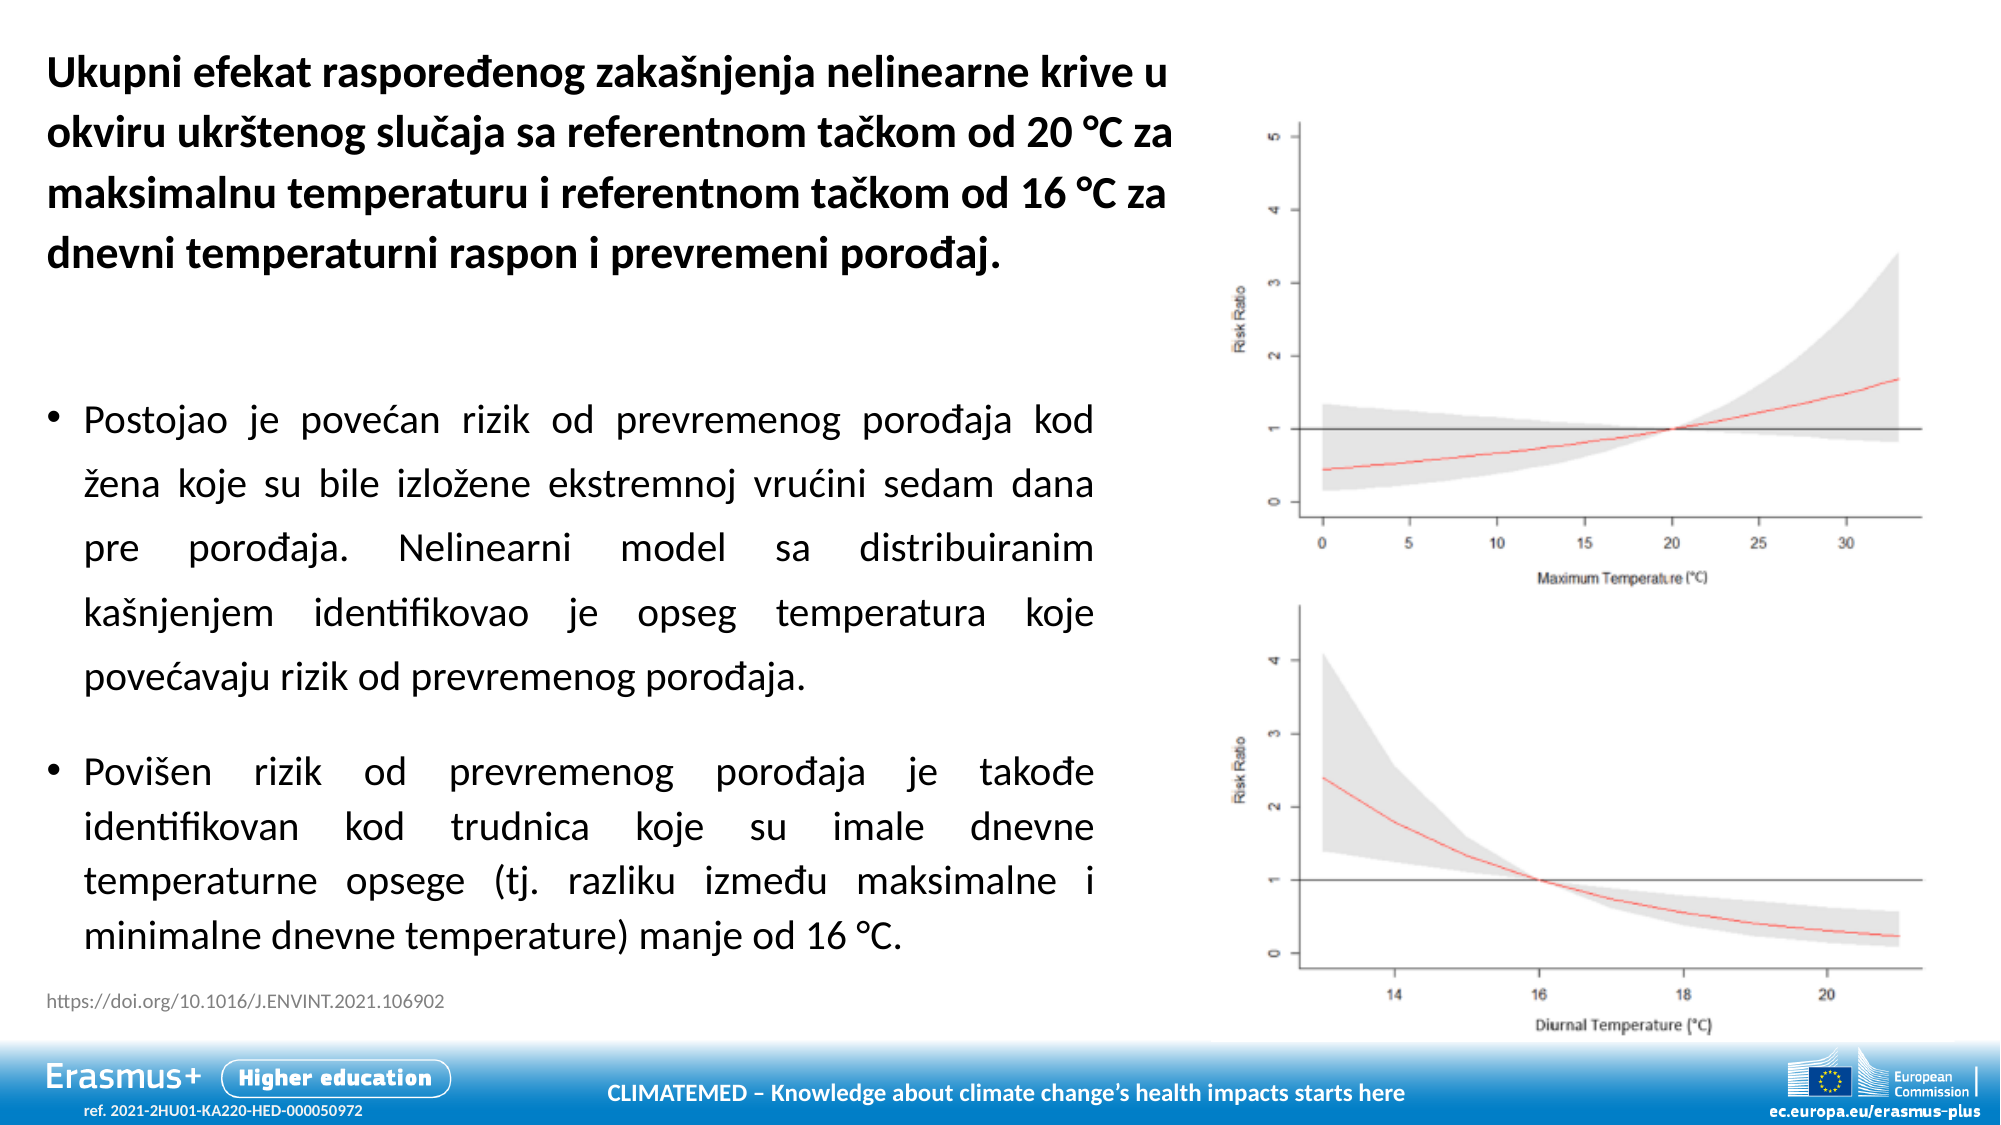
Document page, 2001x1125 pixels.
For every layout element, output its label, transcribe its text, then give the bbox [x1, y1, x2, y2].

title Ukupni efekat raspoređenog zakašnjenja nelinearne krive u okviru ukrštenog slučaja sa referentnom tačkom od 20 °C za maksimalnu temperaturu i referentnom tačkom od 16 °C za dnevni temperaturni raspon i prevremeni porođaj. [31, 14, 1241, 300]
text_box https://doi.org/10.1016/J.ENVINT.2021.106902 [31, 980, 801, 1021]
list Postojao je povećan rizik od prevremenog porođaja kod žena koje su bile izložene ekstremnoj vrućini sedam dana pre porođaja. Nelinearni model sa distribuiranim kašnjenjem identifikovao je opseg temperatura koje povećavaju rizik od prevremenog porođaja. Povišen rizik od prevremenog porođaja je takođe identifikovan kod trudnica koje su imale dnevne temperaturne opsege (tj. razliku između maksimalne i minimalne dnevne temperature) manje od 16 °C. [31, 369, 1110, 967]
picture [0, 110, 2000, 1125]
